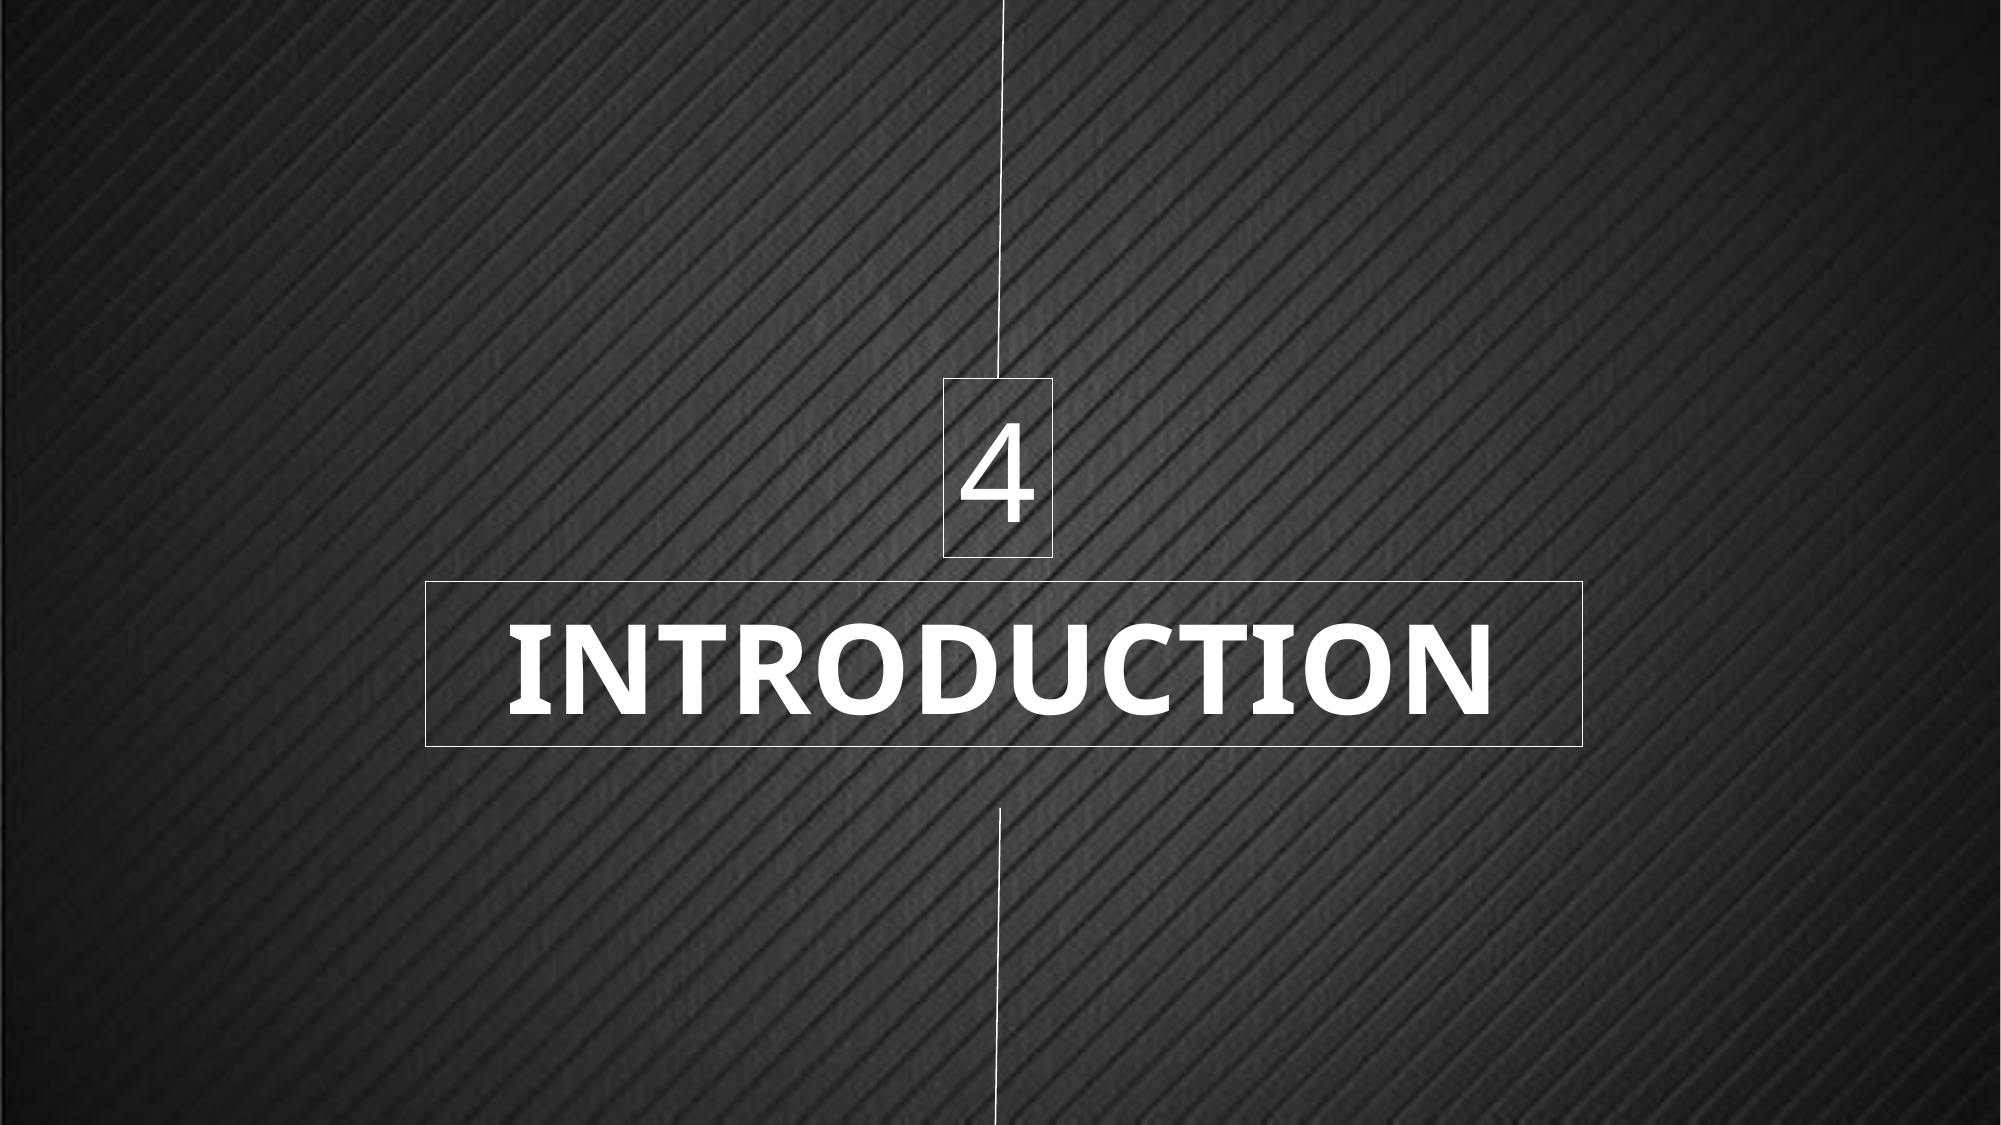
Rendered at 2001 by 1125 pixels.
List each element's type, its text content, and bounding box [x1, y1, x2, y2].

text_box INTRODUCTION [425, 581, 1583, 747]
text_box 4 [943, 378, 1053, 558]
picture [0, 0, 2001, 1125]
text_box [997, 0, 1004, 379]
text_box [994, 807, 1001, 1125]
